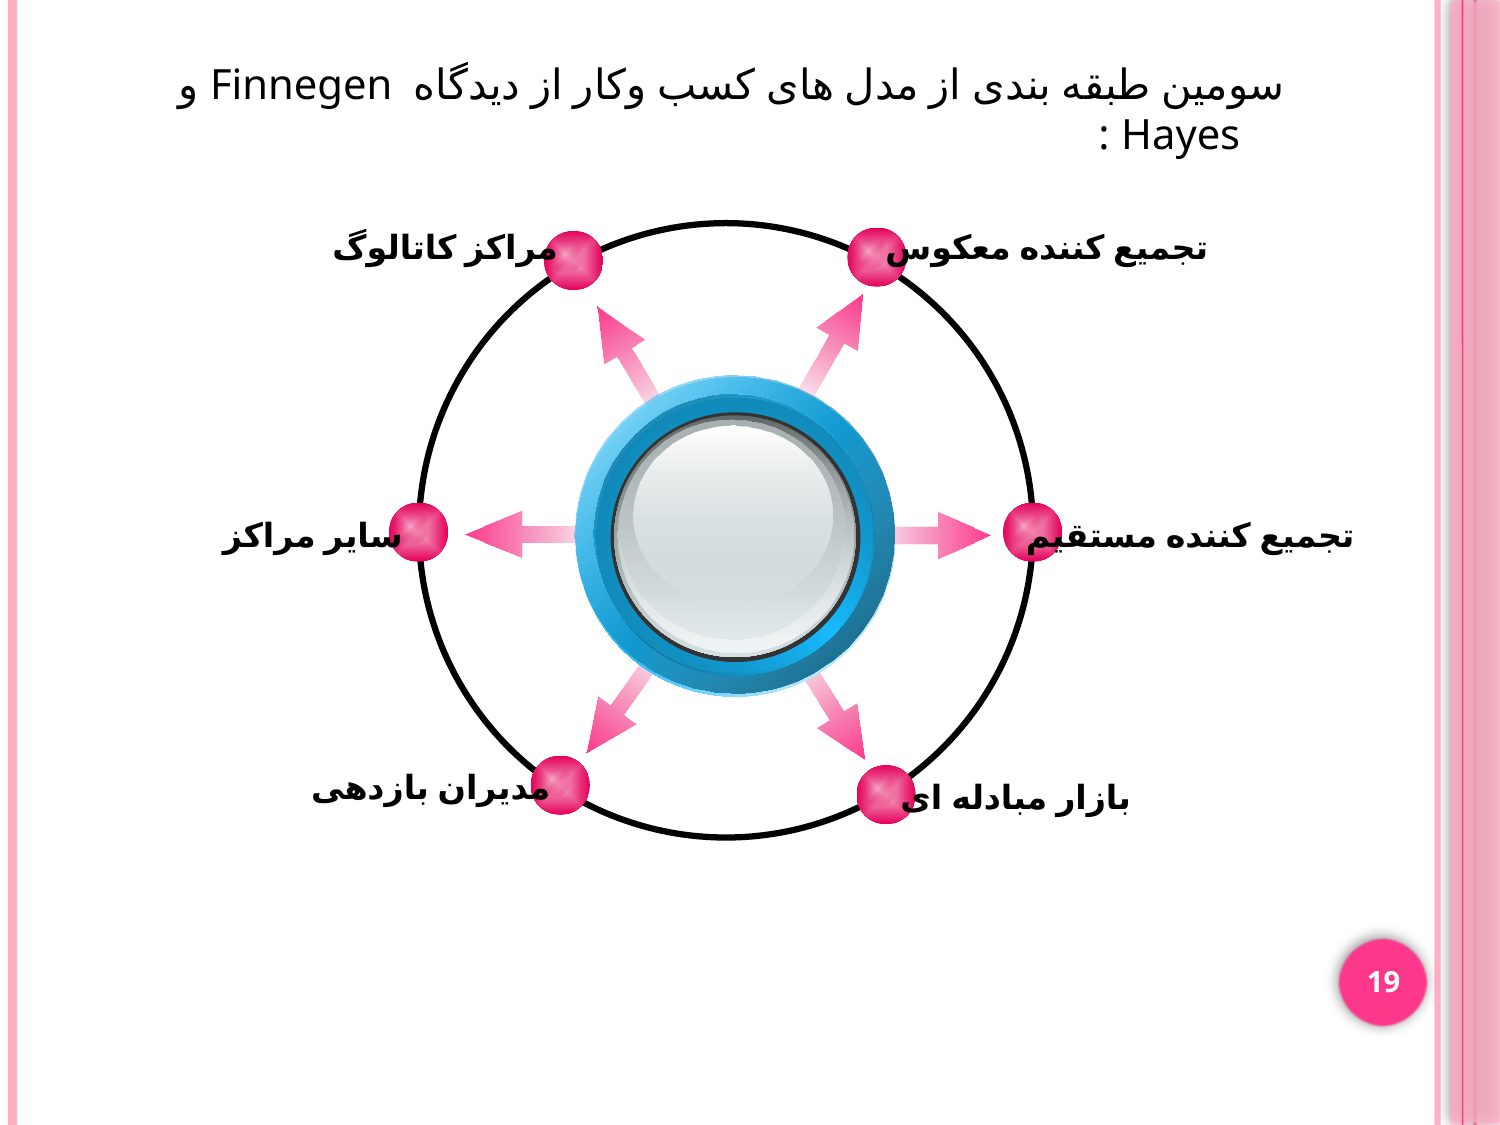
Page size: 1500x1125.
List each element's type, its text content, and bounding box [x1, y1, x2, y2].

slide_number 19 [1333, 940, 1434, 1027]
text_box [633, 425, 833, 605]
text_box [617, 416, 854, 653]
text_box بازار مبادله ای [923, 768, 1147, 824]
text_box [603, 519, 895, 697]
text_box [614, 415, 856, 657]
text_box [619, 419, 845, 640]
text_box تجمیع کننده معکوس [906, 218, 1224, 274]
list سومین طبقه بندی از مدل های کسب وکار از دیدگاه Finnegen و Hayes : [75, 50, 1300, 1062]
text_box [545, 232, 602, 289]
text_box [593, 393, 872, 672]
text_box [1005, 504, 1061, 560]
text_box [858, 766, 914, 823]
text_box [849, 229, 905, 285]
text_box [625, 478, 875, 676]
text_box [610, 412, 861, 663]
text_box سایر مراکز [207, 506, 381, 562]
text_box مدیران بازدهی [296, 758, 522, 814]
text_box [574, 374, 894, 694]
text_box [532, 757, 588, 813]
text_box مراکز کاتالوگ [317, 218, 573, 274]
text_box [421, 223, 1031, 838]
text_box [390, 504, 447, 560]
text_box تجمیع کننده مستقیم [1069, 506, 1370, 562]
